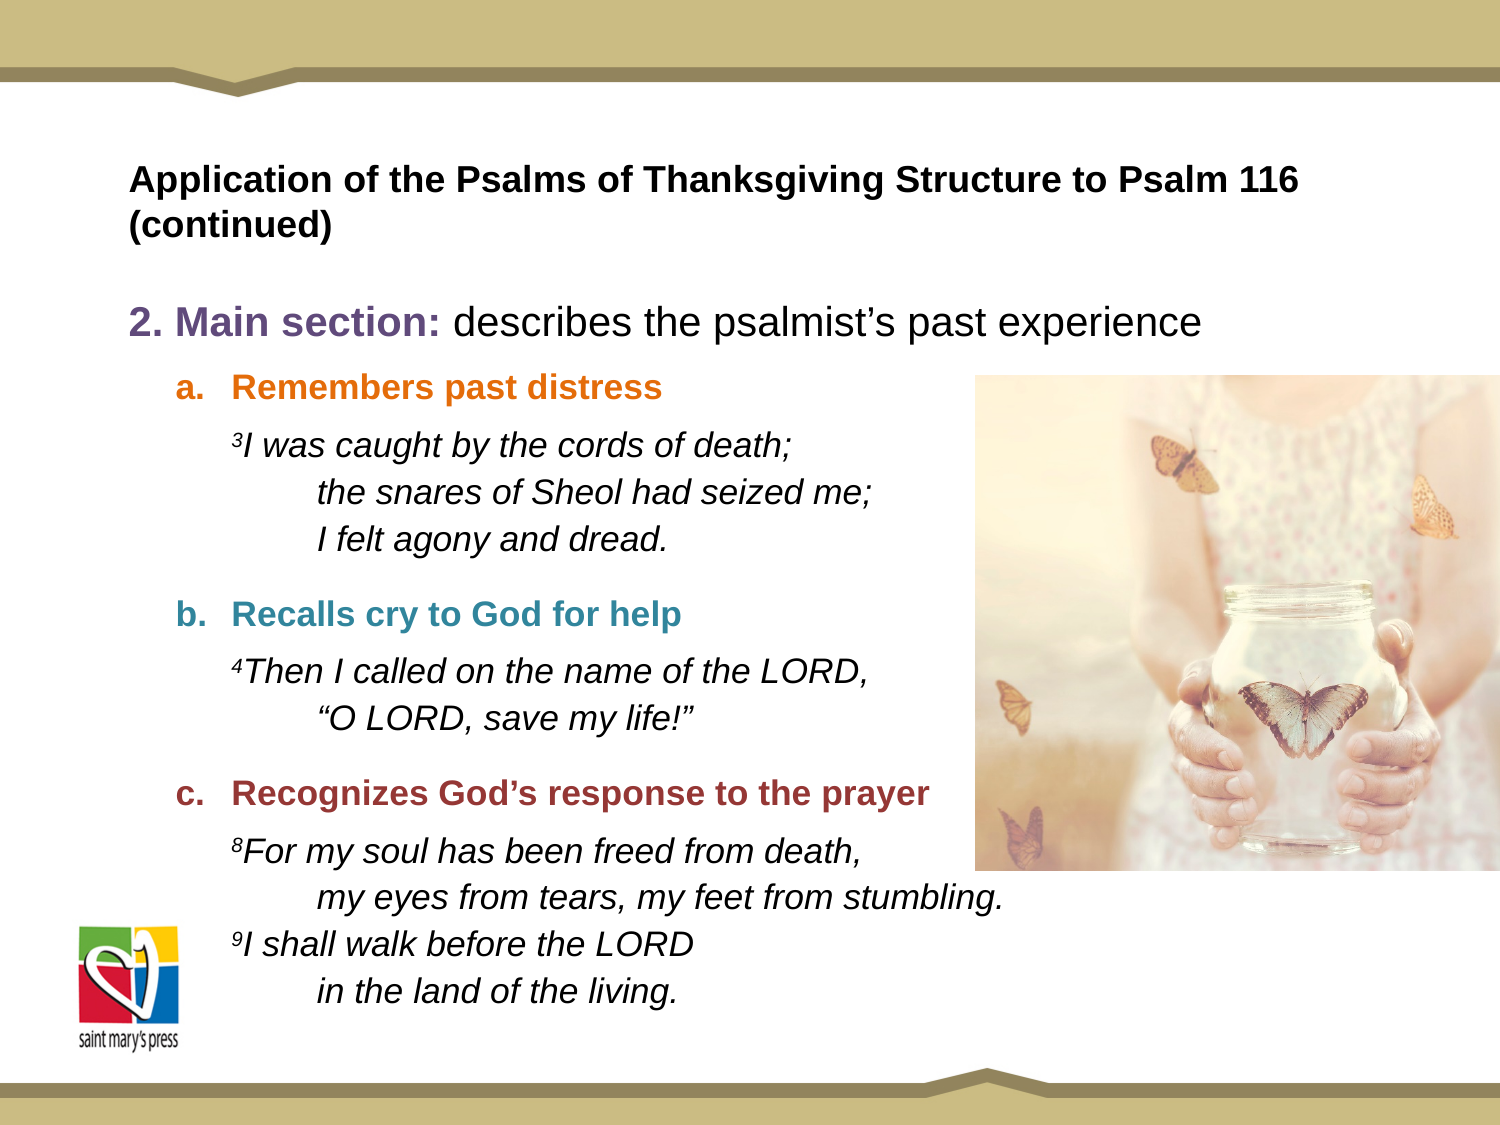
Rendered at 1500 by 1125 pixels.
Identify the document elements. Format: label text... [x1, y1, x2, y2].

picture [0, 0, 1500, 1125]
list 2. Main section: describes the psalmist’s past experience Remembers past distress 3I was caught by the cords of death; the snares of Sheol had seized me; I felt agony and dread. Recalls cry to God for help 4Then I called on the name of the Lord, “O Lord, save my life!” Recognizes God’s response to the prayer 8For my soul has been freed from death, my eyes from tears, my feet from stumbling. 9I shall walk before the Lord in the land of the living. [113, 287, 1325, 1050]
title Application of the Psalms of Thanksgiving Structure to Psalm 116 (continued) [113, 112, 1325, 287]
